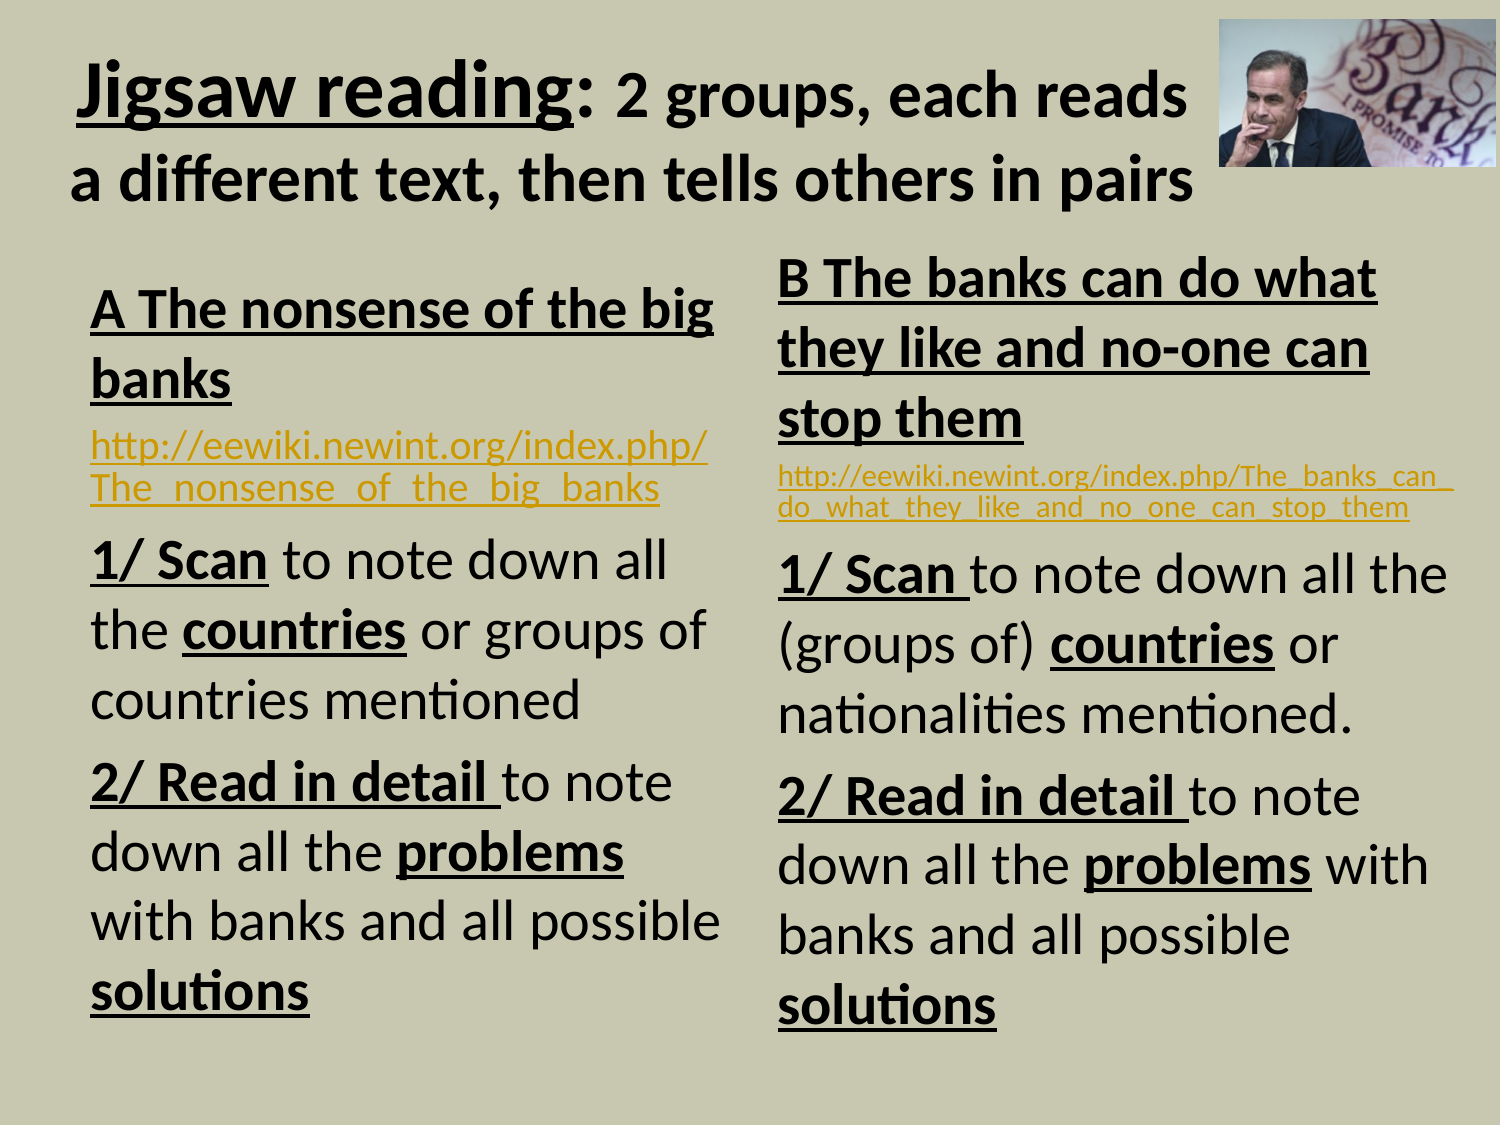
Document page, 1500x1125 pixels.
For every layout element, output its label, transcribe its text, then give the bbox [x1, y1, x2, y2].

list B The banks can do what they like and no-one can stop them http://eewiki.newint.org/index.php/The_banks_can_do_what_they_like_and_no_one_can_stop_them 1/ Scan to note down all the (groups of) countries or nationalities mentioned. 2/ Read in detail to note down all the problems with banks and all possible solutions [762, 231, 1483, 1094]
list A The nonsense of the big banks http://eewiki.newint.org/index.php/The_nonsense_of_the_big_banks 1/ Scan to note down all the countries or groups of countries mentioned 2/ Read in detail to note down all the problems with banks and all possible solutions [75, 262, 738, 1102]
picture [1219, 18, 1496, 167]
title Jigsaw reading: 2 groups, each reads a different text, then tells others in pairs [41, 19, 1225, 232]
